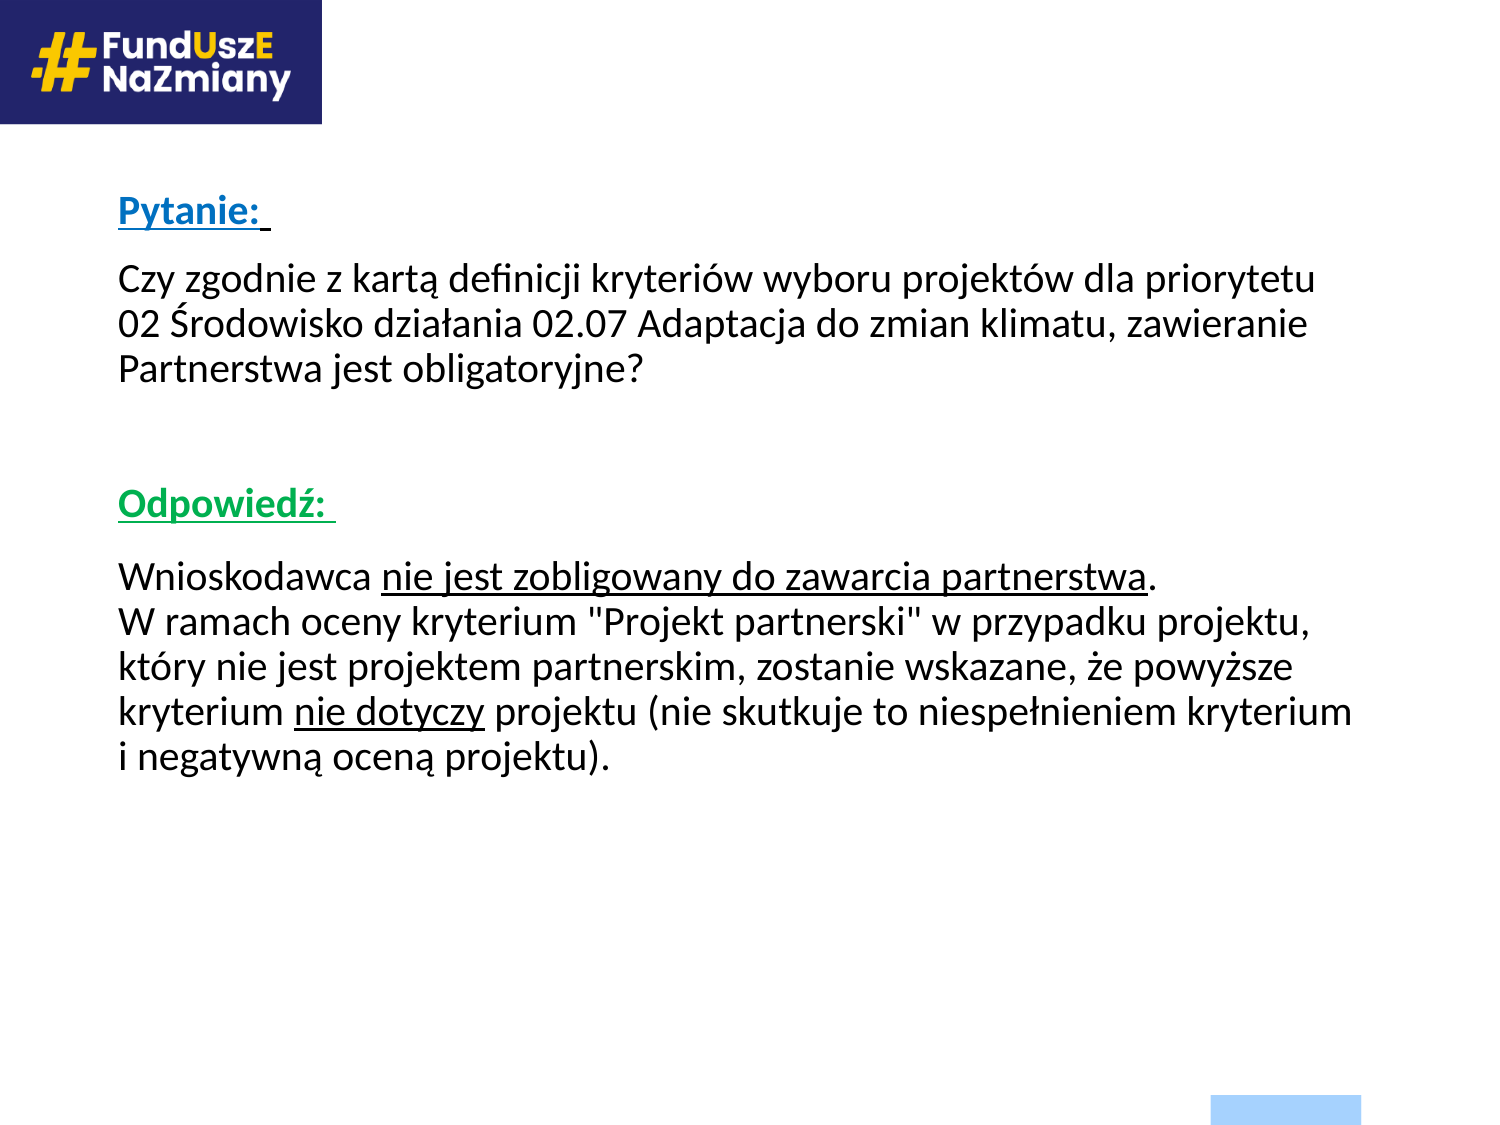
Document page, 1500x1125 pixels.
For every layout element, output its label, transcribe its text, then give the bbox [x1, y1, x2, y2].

list Odpowiedź: Wnioskodawca nie jest zobligowany do zawarcia partnerstwa. W ramach oceny kryterium "Projekt partnerski" w przypadku projektu, który nie jest projektem partnerskim, zostanie wskazane, że powyższe kryterium nie dotyczy projektu (nie skutkuje to niespełnieniem kryterium i negatywną oceną projektu). [103, 337, 1397, 1048]
title Pytanie: a Czy zgodnie z kartą definicji kryteriów wyboru projektów dla priorytetu 02 Środowisko działania 02.07 Adaptacja do zmian klimatu, zawieranie Partnerstwa jest obligatoryjne? [103, 158, 1397, 337]
picture [0, 0, 1500, 1125]
